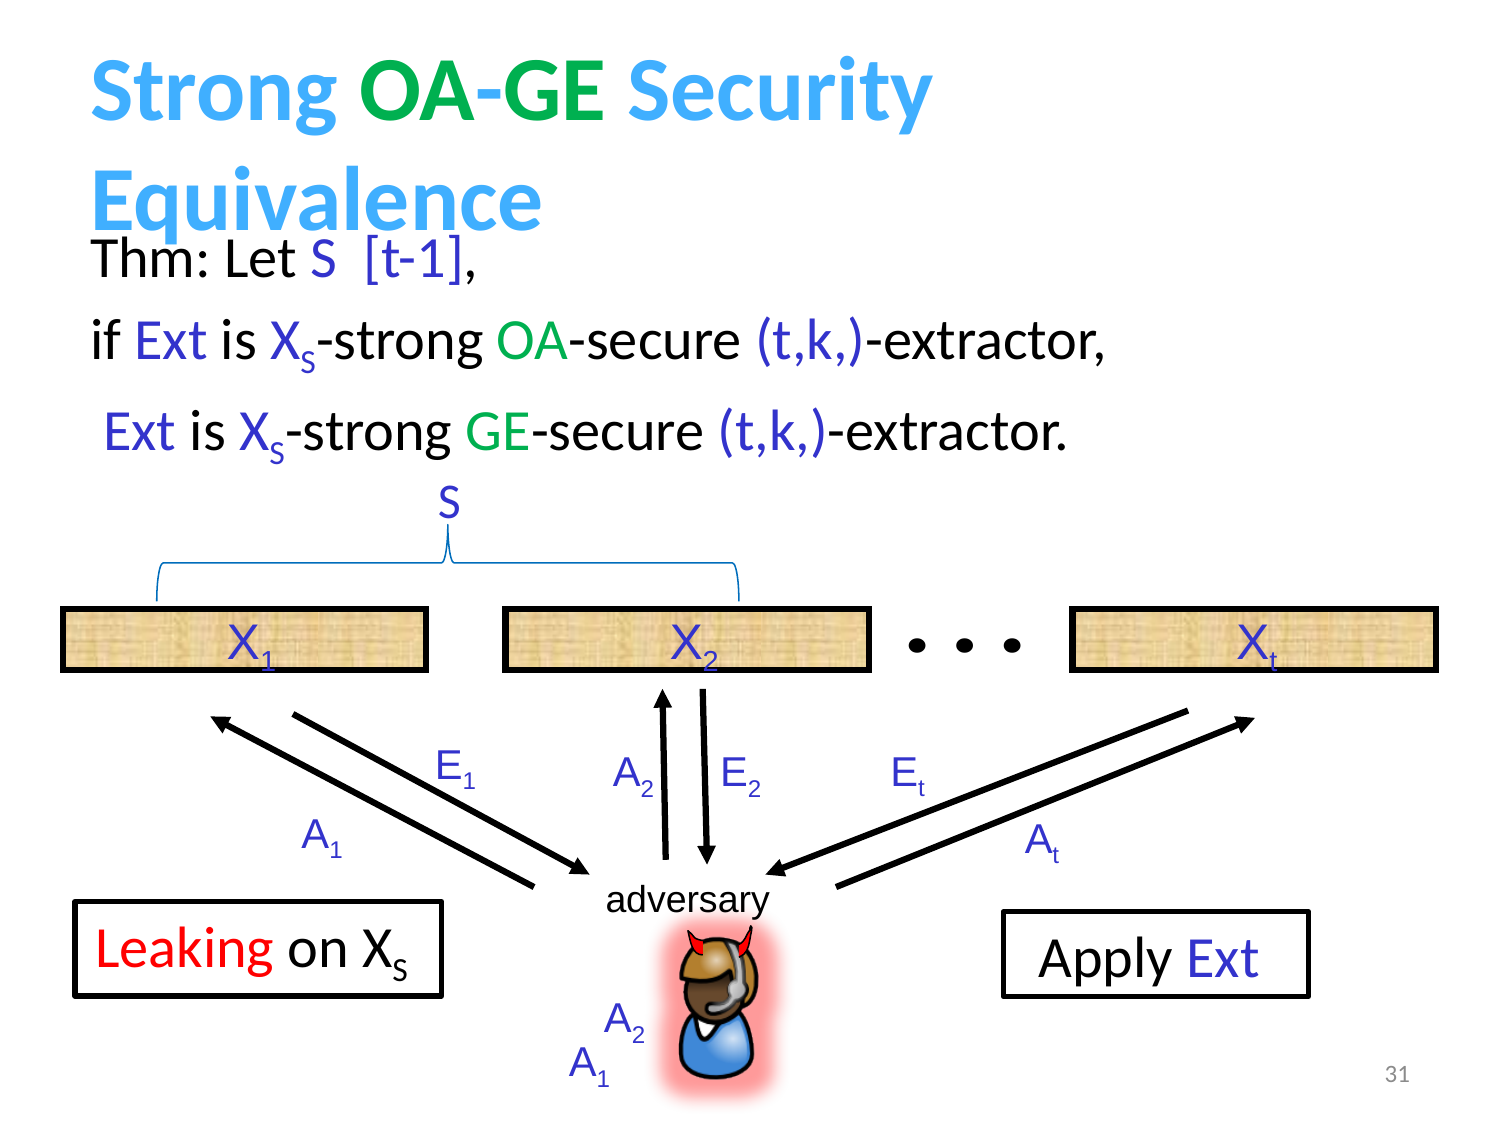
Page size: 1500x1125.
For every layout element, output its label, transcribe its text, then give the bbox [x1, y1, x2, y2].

text_box S [423, 461, 476, 537]
text_box adversary [590, 867, 785, 927]
text_box [1293, 609, 1436, 671]
text_box [505, 609, 654, 671]
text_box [209, 716, 535, 888]
text_box A2 [589, 983, 644, 1056]
title Strong OA-GE Security Equivalence [75, 45, 1425, 233]
slide_number 31 [1074, 1042, 1425, 1103]
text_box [835, 717, 1256, 888]
text_box [734, 609, 869, 671]
text_box A1 [554, 1027, 626, 1100]
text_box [649, 925, 789, 1081]
text_box [155, 537, 740, 602]
text_box X1 [211, 602, 292, 685]
text_box X2 [654, 602, 734, 685]
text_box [292, 713, 590, 875]
text_box [1072, 609, 1221, 671]
text_box [292, 609, 427, 671]
text_box Xt [1221, 601, 1293, 685]
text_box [702, 688, 779, 865]
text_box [765, 710, 1189, 875]
text_box [62, 609, 211, 671]
text_box Apply Ext [1003, 911, 1309, 997]
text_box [596, 688, 671, 860]
text_box Leaking on XS [74, 901, 442, 996]
